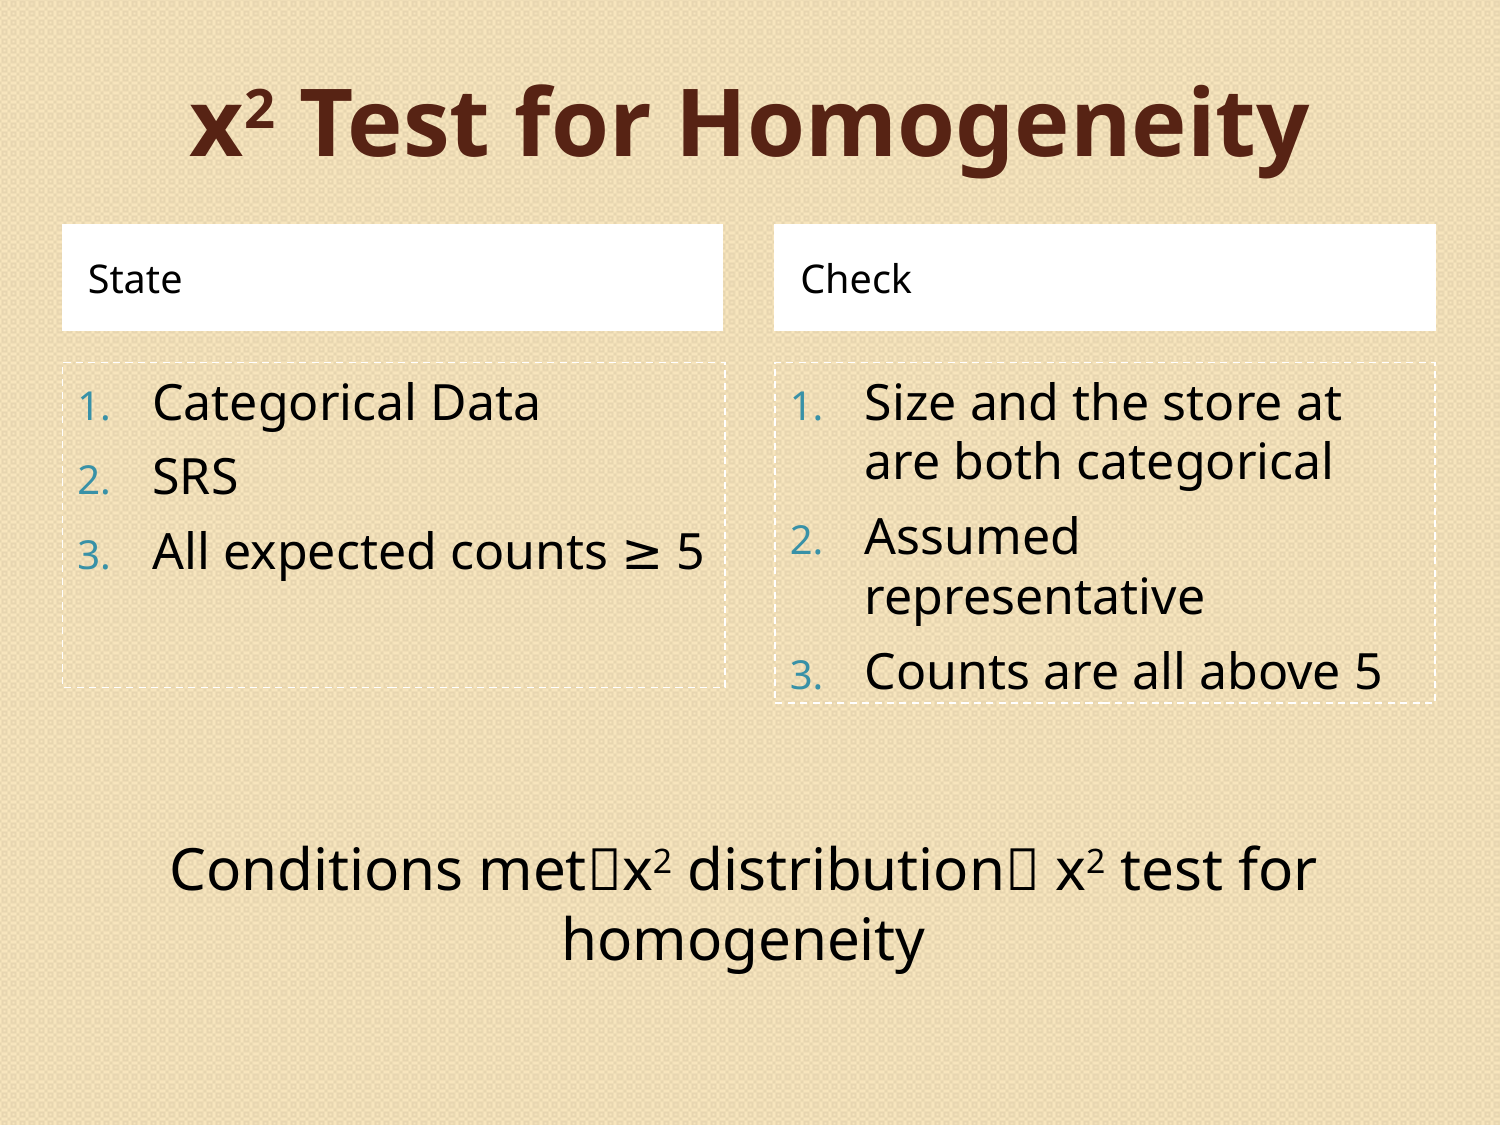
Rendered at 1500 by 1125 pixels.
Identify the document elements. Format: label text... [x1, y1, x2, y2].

list State [62, 224, 723, 331]
list Size and the store at are both categorical Assumed representative Counts are all above 5 [774, 362, 1436, 704]
list Check [774, 224, 1436, 331]
text_box Conditions metx2 distribution x2 test for homogeneity [112, 824, 1375, 980]
title x2 Test for Homogeneity [75, 24, 1425, 213]
list Categorical Data SRS All expected counts ≥ 5 [62, 362, 726, 688]
